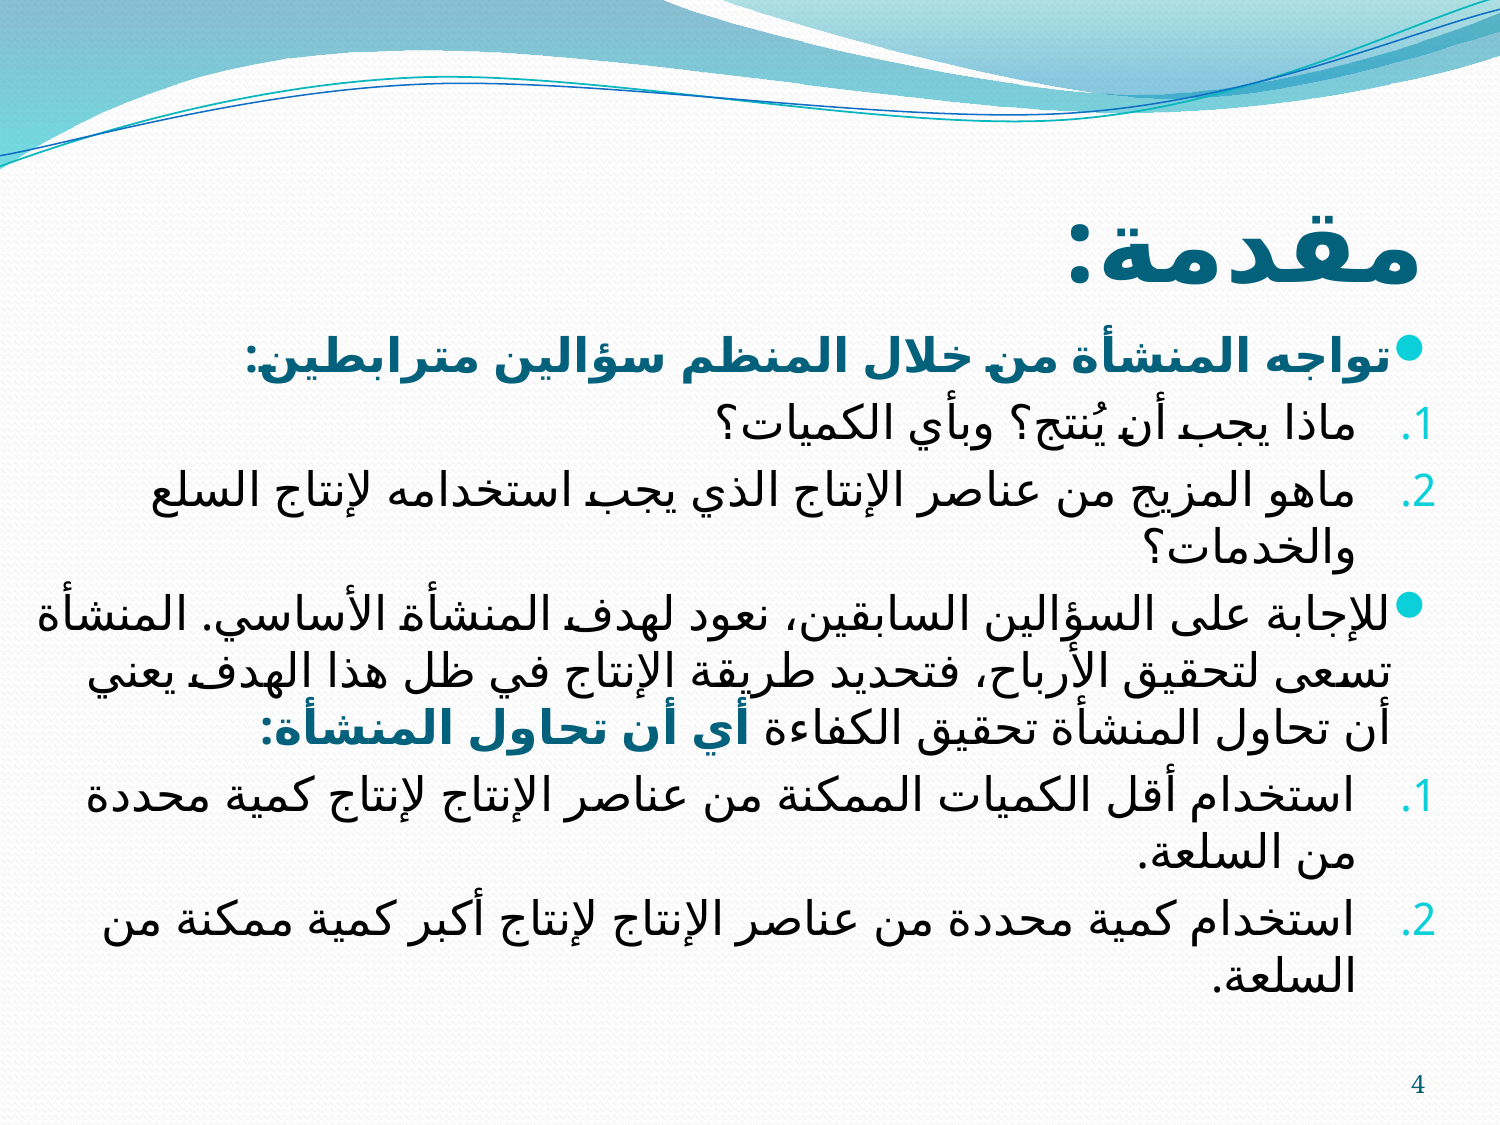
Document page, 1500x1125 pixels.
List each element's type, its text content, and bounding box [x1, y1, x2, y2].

title مقدمة: [75, 115, 1425, 303]
list تواجه المنشأة من خلال المنظم سؤالين مترابطين: ماذا يجب أن يُنتج؟ وبأي الكميات؟ ماهو المزيج من عناصر الإنتاج الذي يجب استخدامه لإنتاج السلع والخدمات؟ للإجابة على السؤالين السابقين، نعود لهدف المنشأة الأساسي. المنشأة تسعى لتحقيق الأرباح، فتحديد طريقة الإنتاج في ظل هذا الهدف يعني أن تحاول المنشأة تحقيق الكفاءة أي أن تحاول المنشأة: استخدام أقل الكميات الممكنة من عناصر الإنتاج لإنتاج كمية محددة من السلعة. استخدام كمية محددة من عناصر الإنتاج لإنتاج أكبر كمية ممكنة من السلعة. [17, 317, 1447, 1038]
slide_number 4 [1299, 1042, 1425, 1103]
